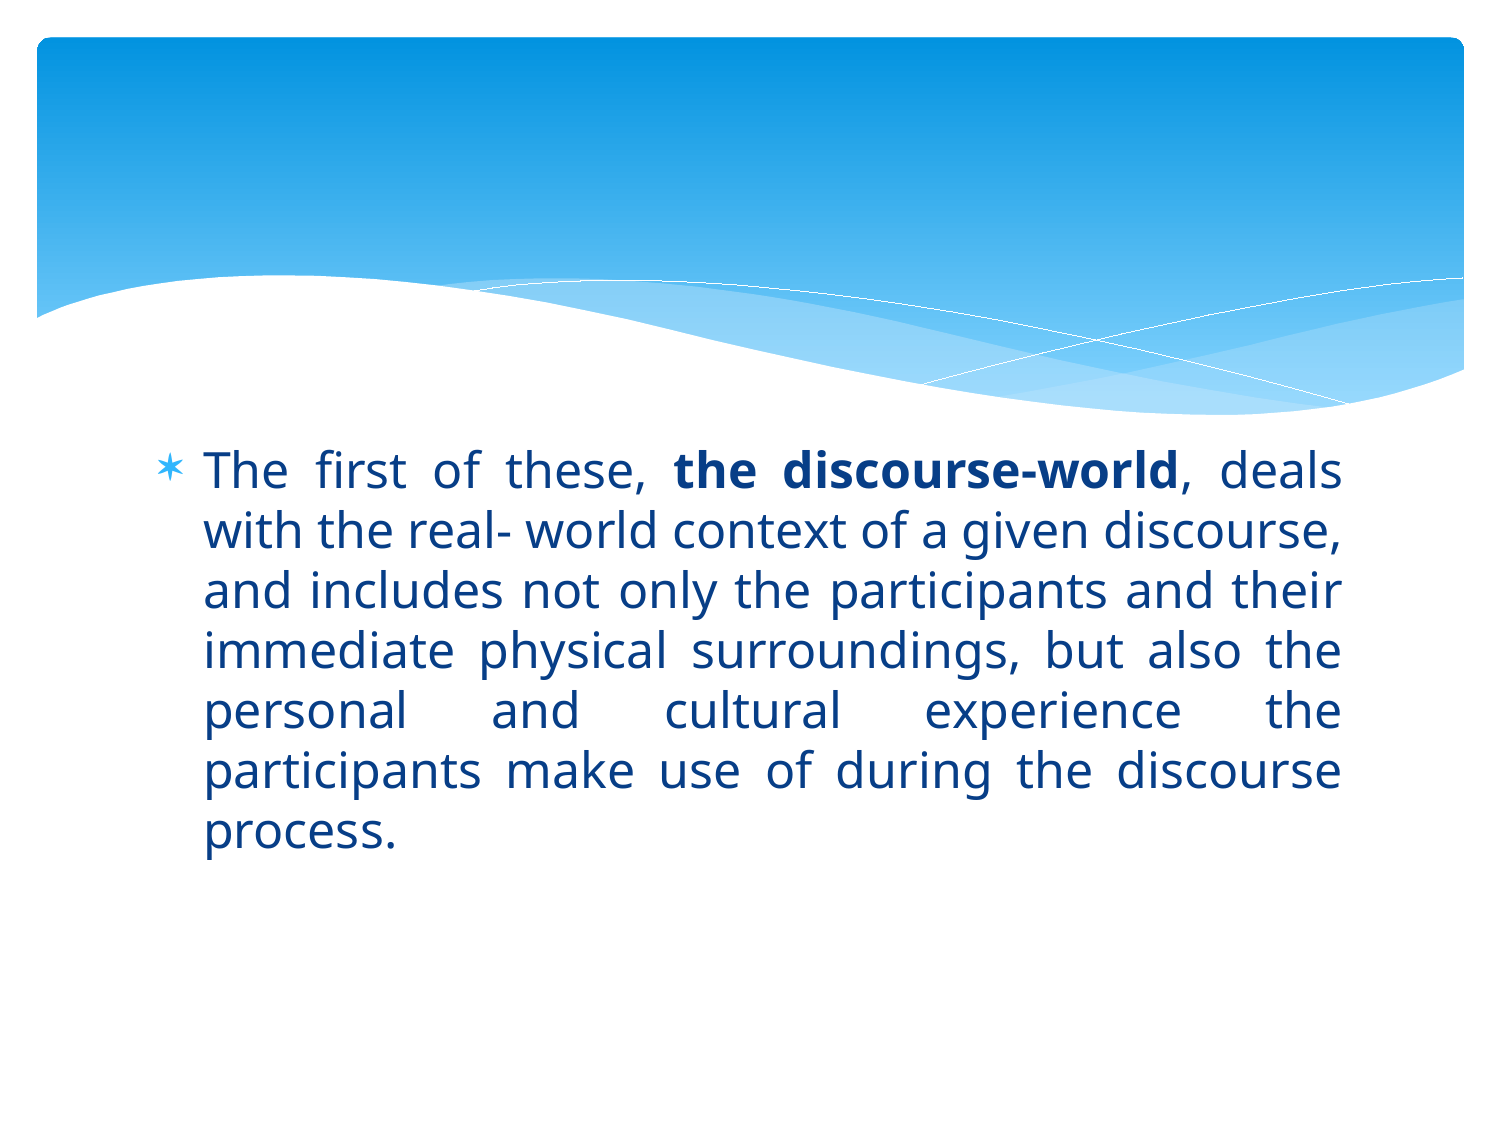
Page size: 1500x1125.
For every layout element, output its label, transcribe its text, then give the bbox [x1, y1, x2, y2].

list The first of these, the discourse-world, deals with the real- world context of a given discourse, and includes not only the participants and their immediate physical surroundings, but also the personal and cultural experience the participants make use of during the discourse process. [143, 290, 1359, 1005]
